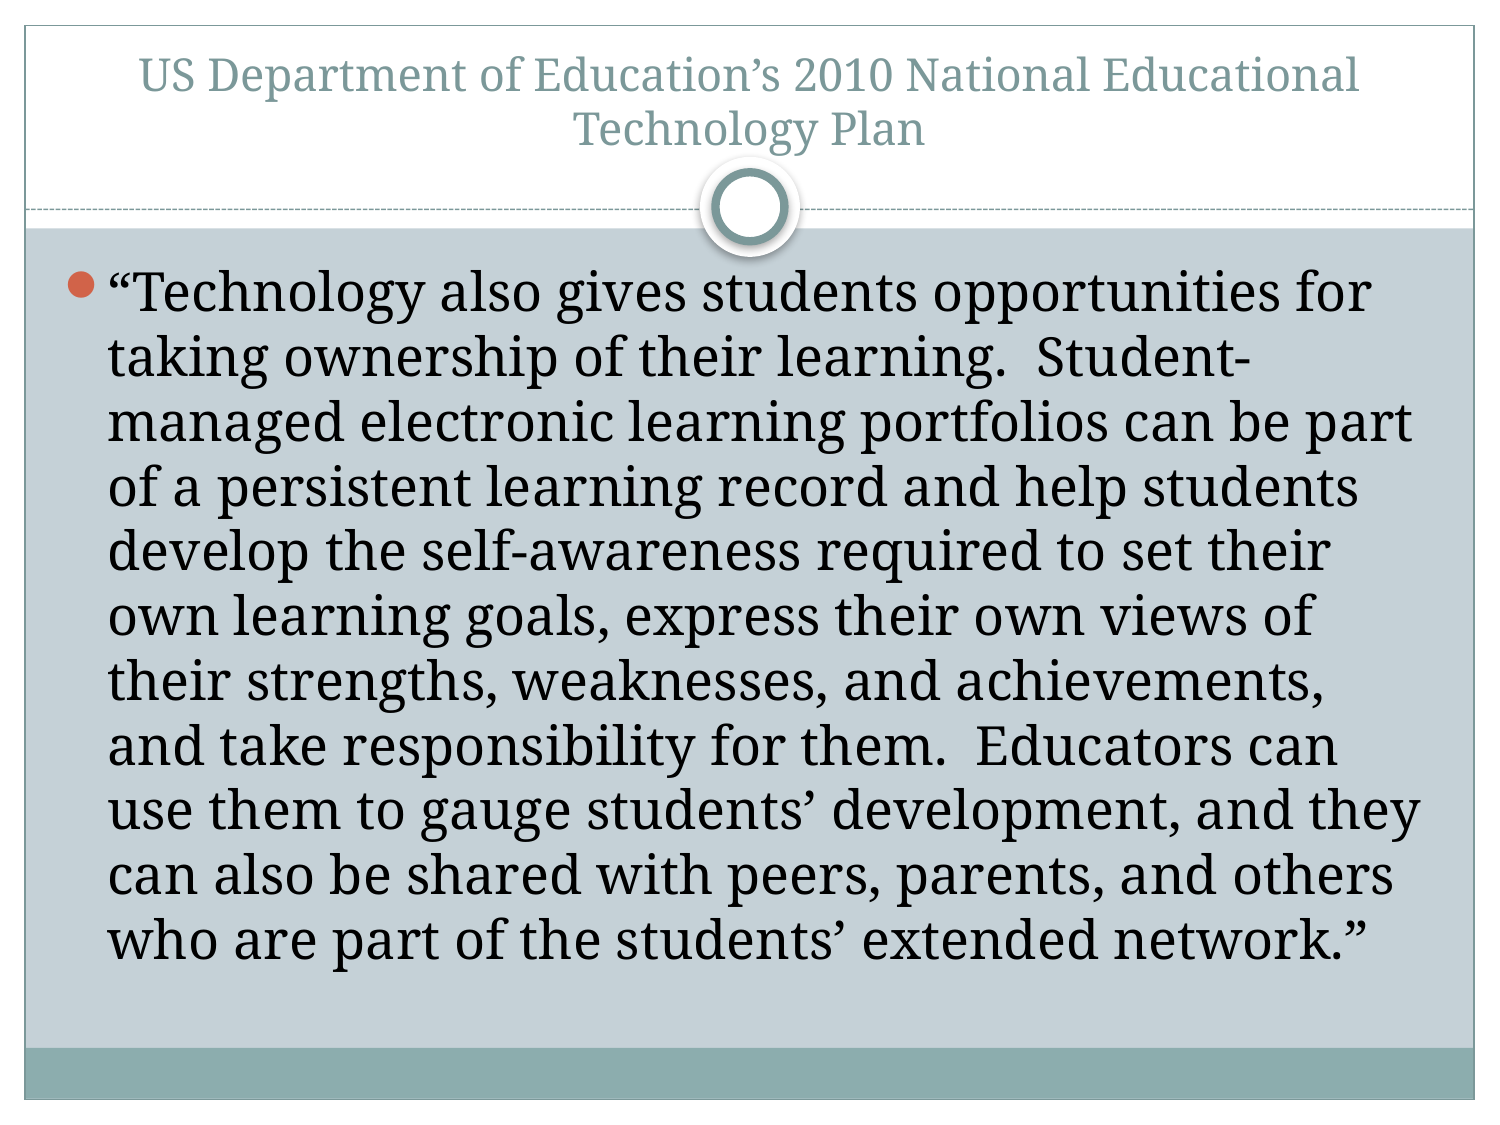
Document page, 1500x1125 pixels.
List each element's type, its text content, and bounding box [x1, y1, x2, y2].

list “Technology also gives students opportunities for taking ownership of their learning. Student-managed electronic learning portfolios can be part of a persistent learning record and help students develop the self-awareness required to set their own learning goals, express their own views of their strengths, weaknesses, and achievements, and take responsibility for them. Educators can use them to gauge students’ development, and they can also be shared with peers, parents, and others who are part of the students’ extended network.” [49, 250, 1445, 1001]
title US Department of Education’s 2010 National Educational Technology Plan [49, 37, 1450, 162]
